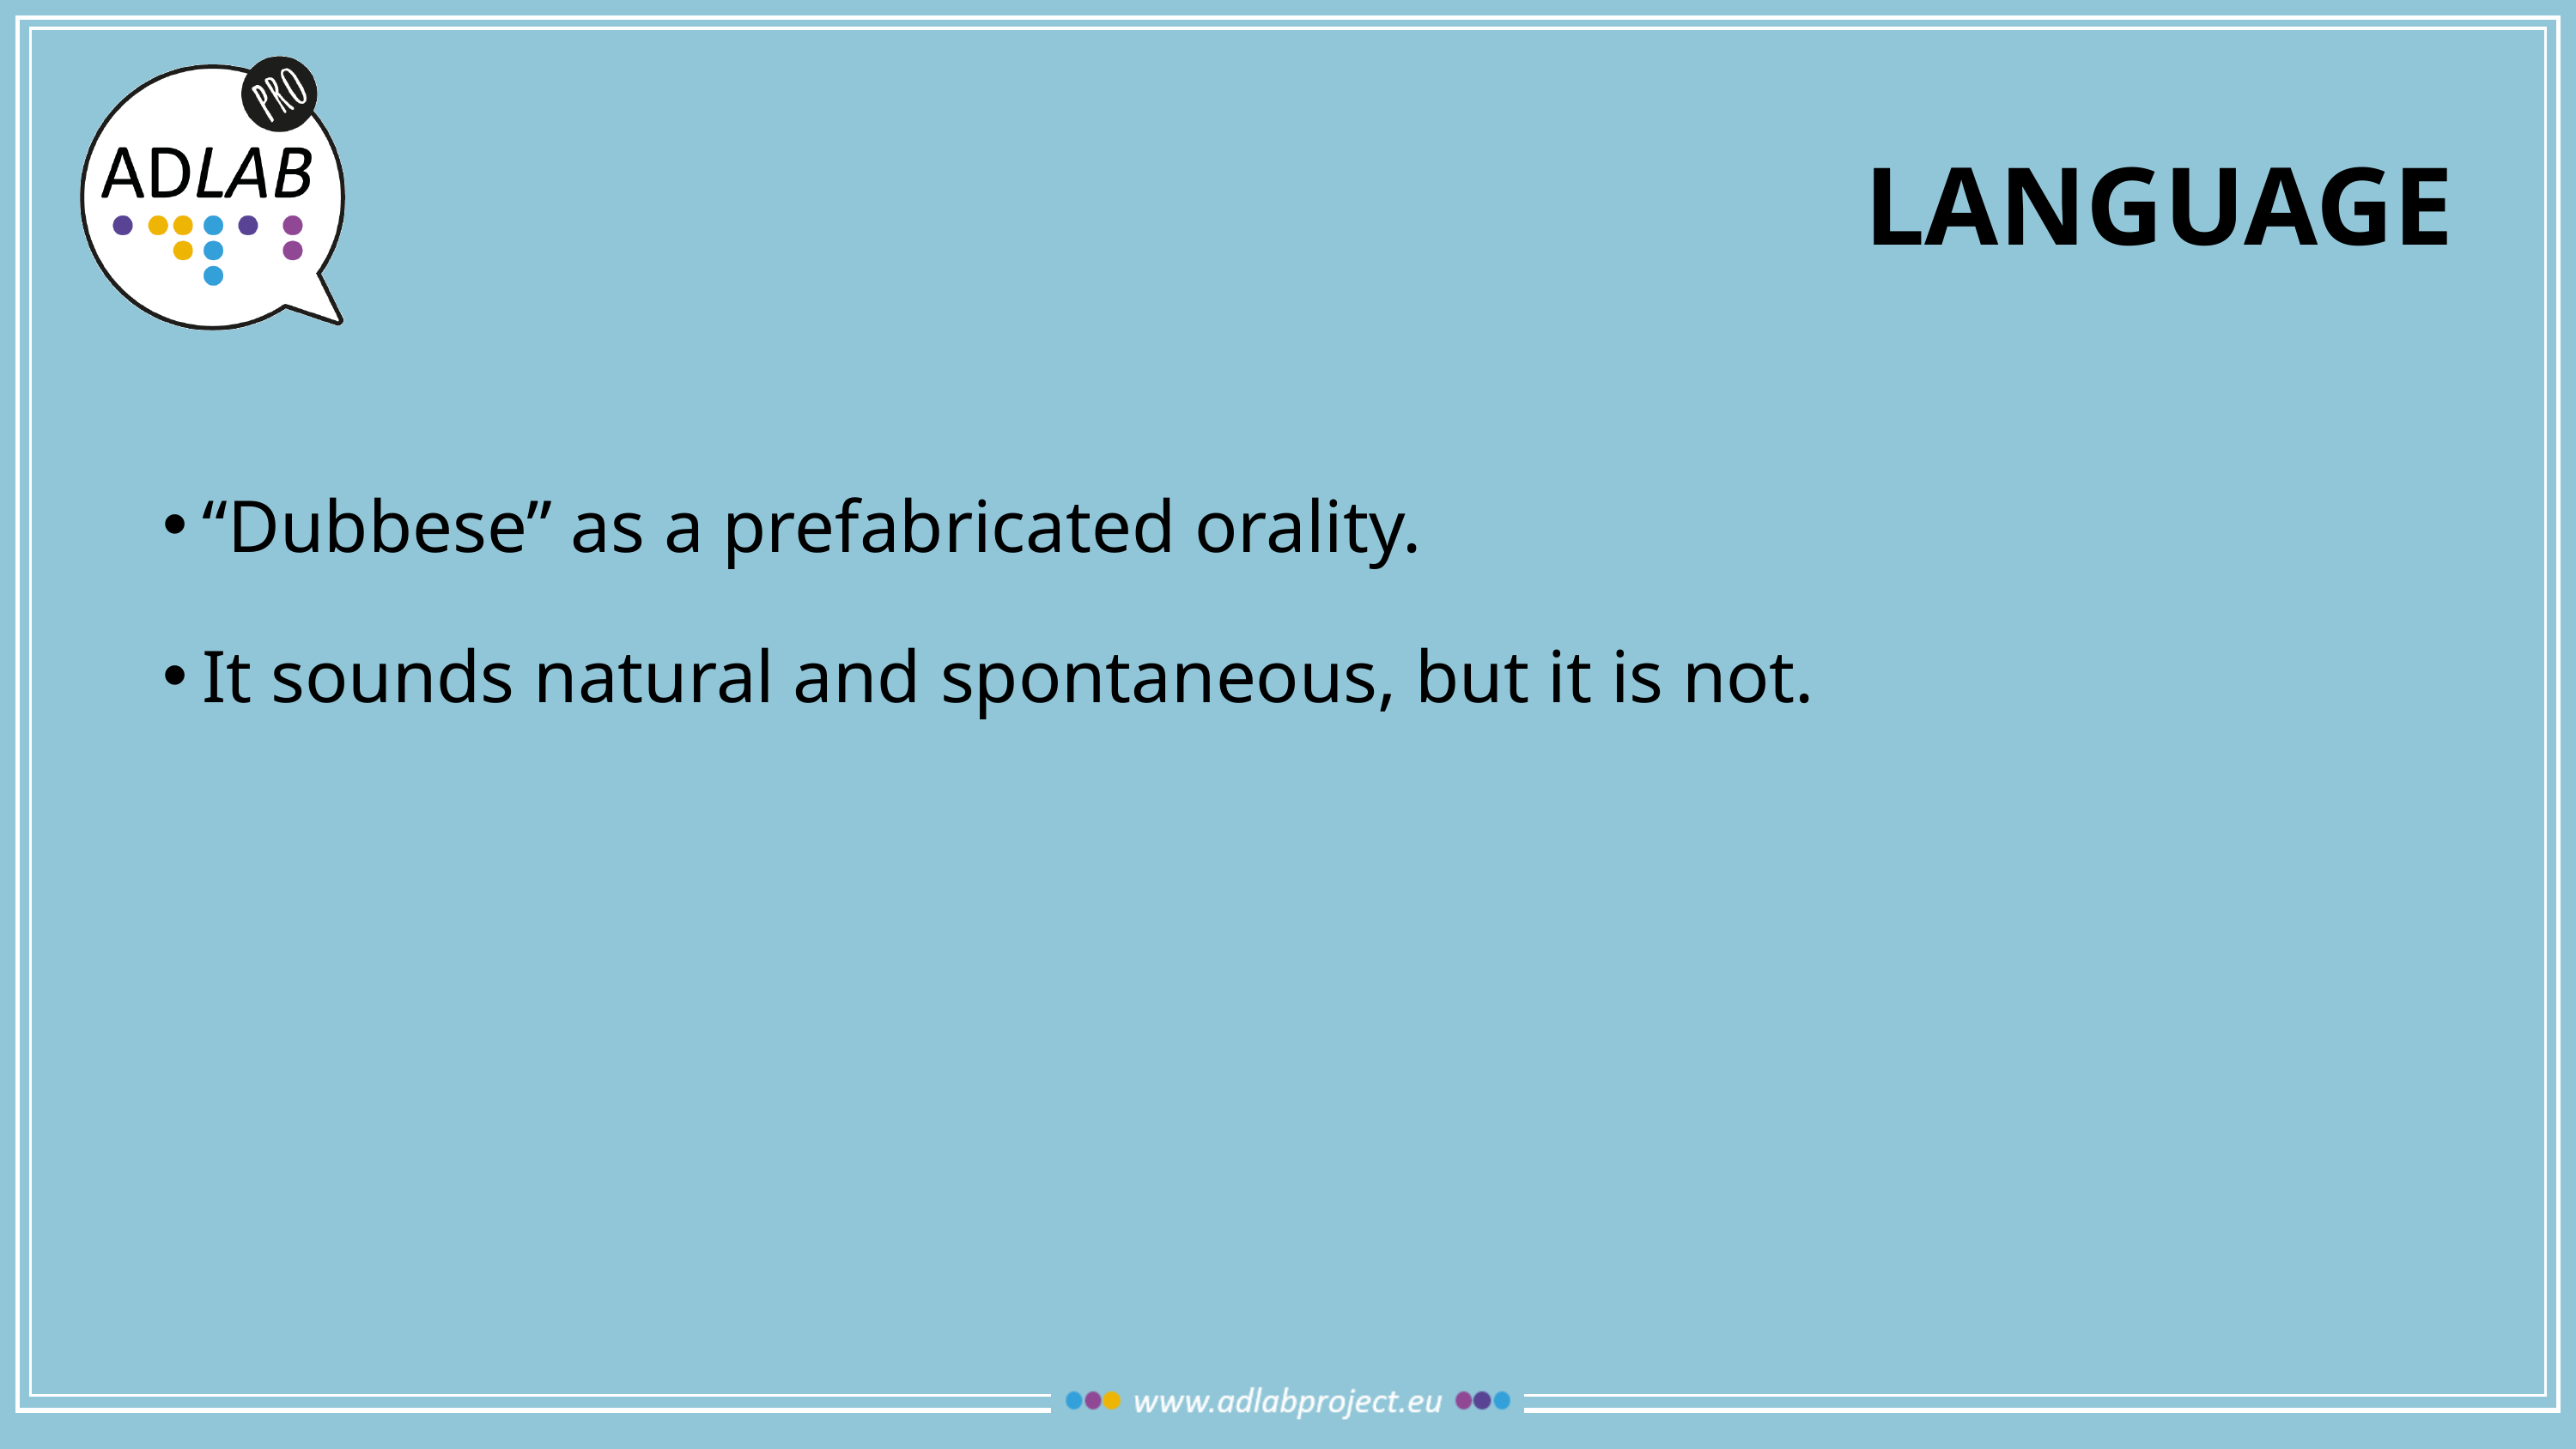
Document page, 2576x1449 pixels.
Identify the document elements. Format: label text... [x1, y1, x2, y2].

picture [72, 49, 353, 330]
title language [384, 70, 2467, 351]
picture [1051, 1378, 1524, 1429]
list “Dubbese” as a prefabricated orality. It sounds natural and spontaneous, but it is not. [150, 431, 2467, 1087]
